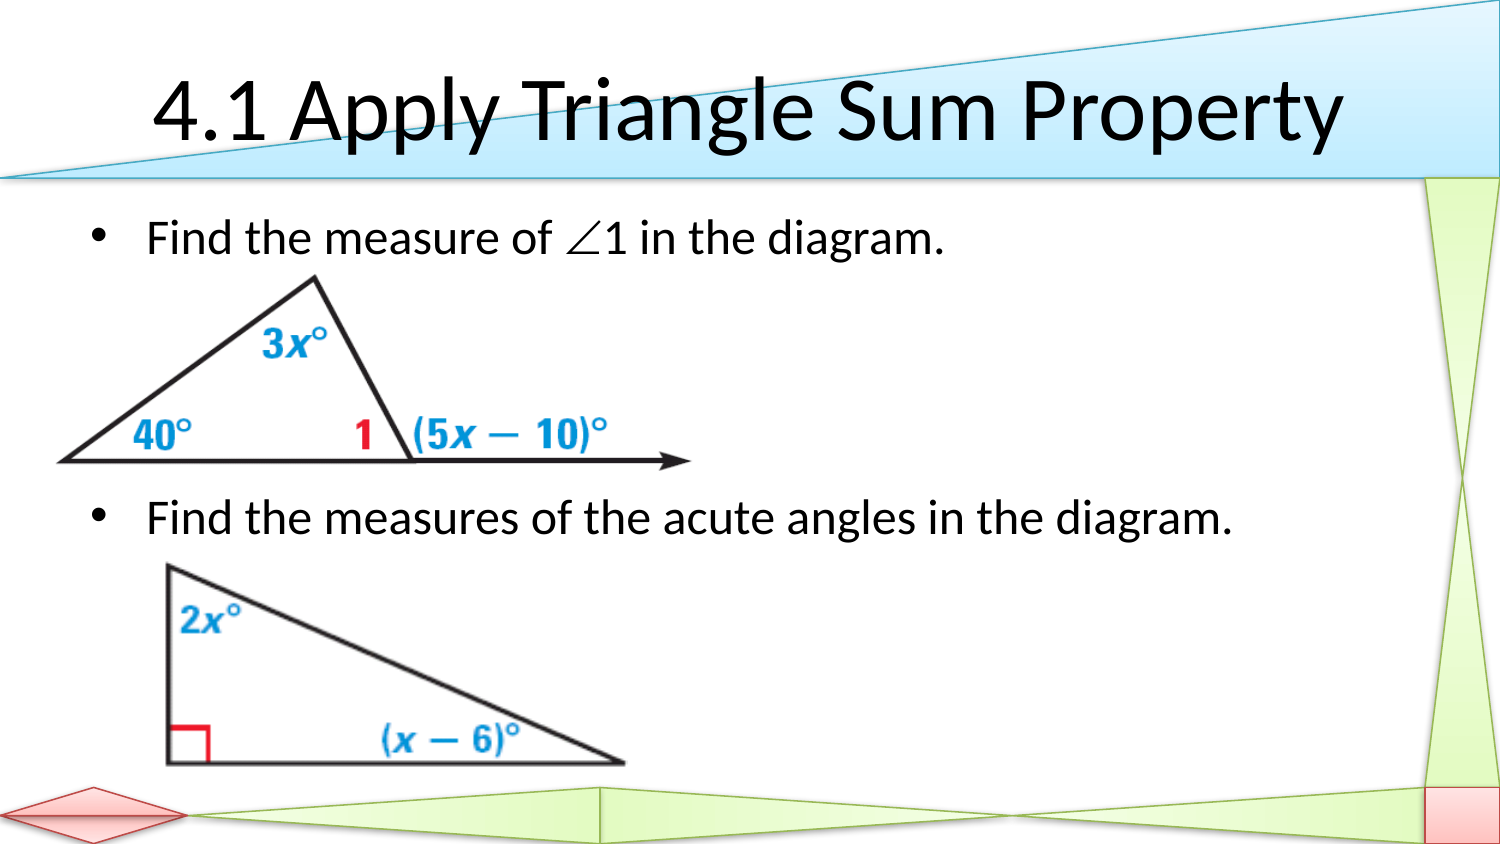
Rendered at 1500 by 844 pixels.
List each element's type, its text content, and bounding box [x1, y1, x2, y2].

picture [38, 269, 726, 476]
list Find the measure of 1 in the diagram. Find the measures of the acute angles in the diagram. [75, 196, 1425, 754]
picture [162, 560, 628, 769]
title 4.1 Apply Triangle Sum Property [75, 33, 1425, 175]
